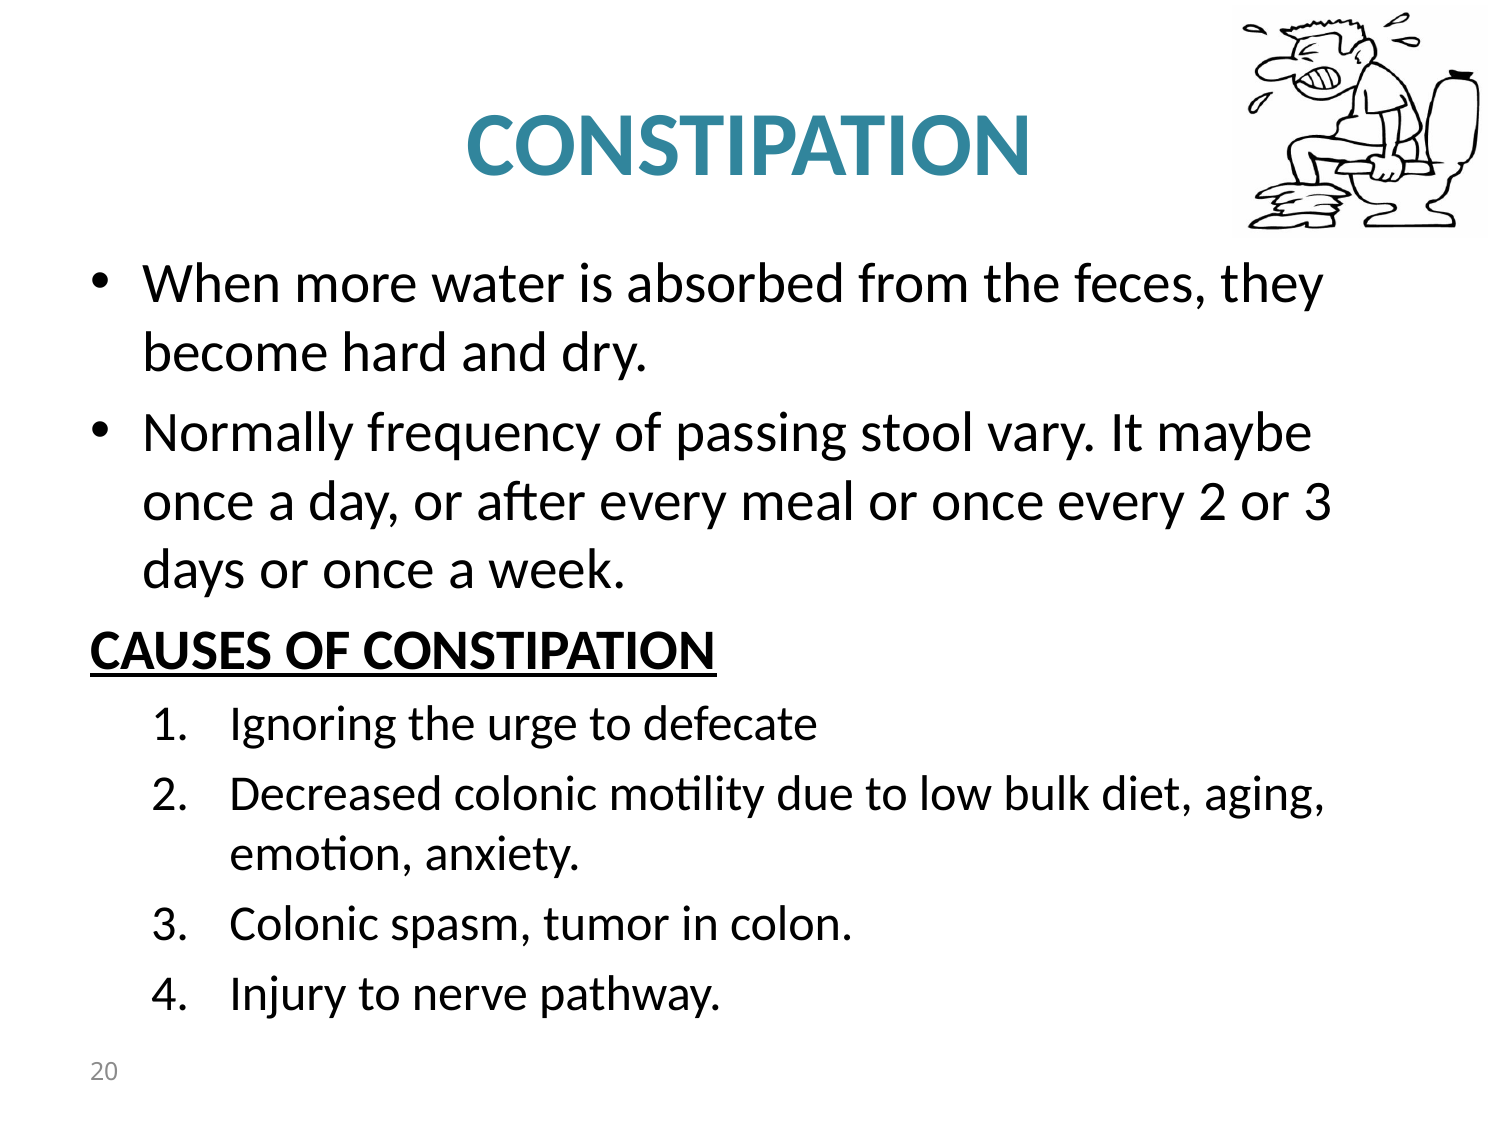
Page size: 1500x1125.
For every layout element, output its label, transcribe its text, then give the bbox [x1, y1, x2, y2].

list When more water is absorbed from the feces, they become hard and dry. Normally frequency of passing stool vary. It maybe once a day, or after every meal or once every 2 or 3 days or once a week. CAUSES OF CONSTIPATION Ignoring the urge to defecate Decreased colonic motility due to low bulk diet, aging, emotion, anxiety. Colonic spasm, tumor in colon. Injury to nerve pathway. [75, 237, 1425, 1038]
title CONSTIPATION [75, 45, 1226, 233]
slide_number 20 [75, 1042, 425, 1103]
picture [1231, 5, 1488, 238]
